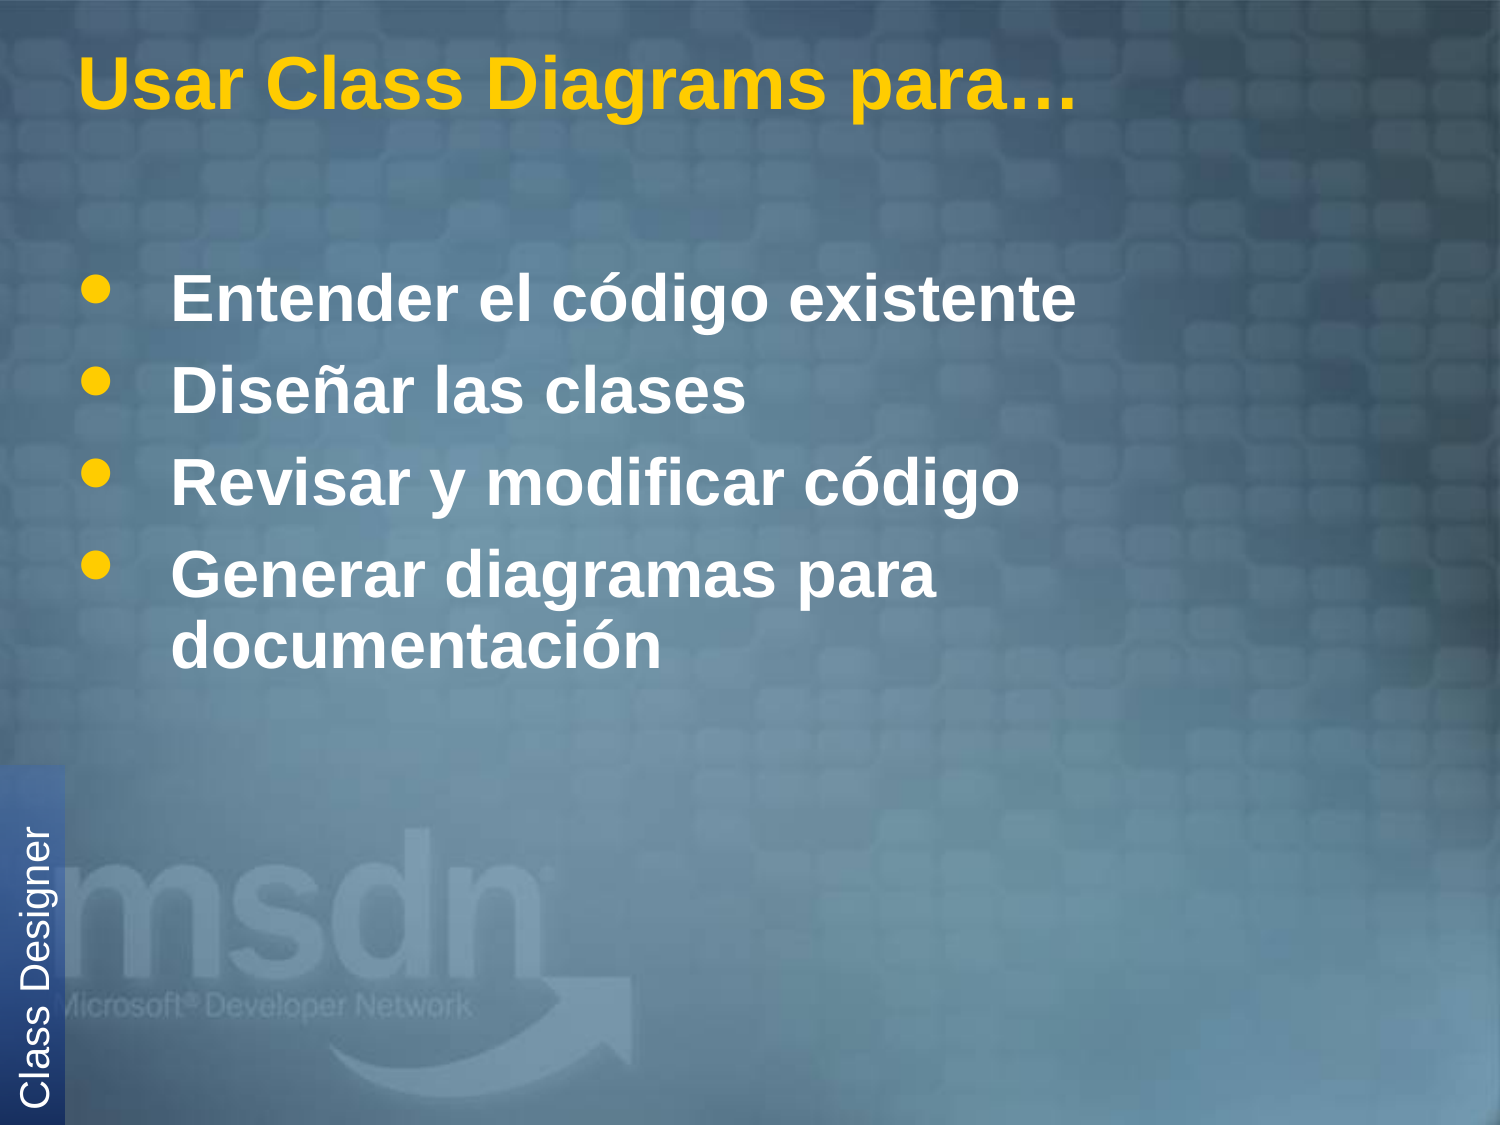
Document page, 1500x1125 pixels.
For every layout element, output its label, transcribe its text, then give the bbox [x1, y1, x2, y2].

list Entender el código existente Diseñar las clases Revisar y modificar código Generar diagramas para documentación [62, 256, 1438, 703]
text_box Class Designer [0, 765, 65, 1125]
picture [0, 0, 1500, 1125]
title Usar Class Diagrams para… [62, 37, 1469, 134]
